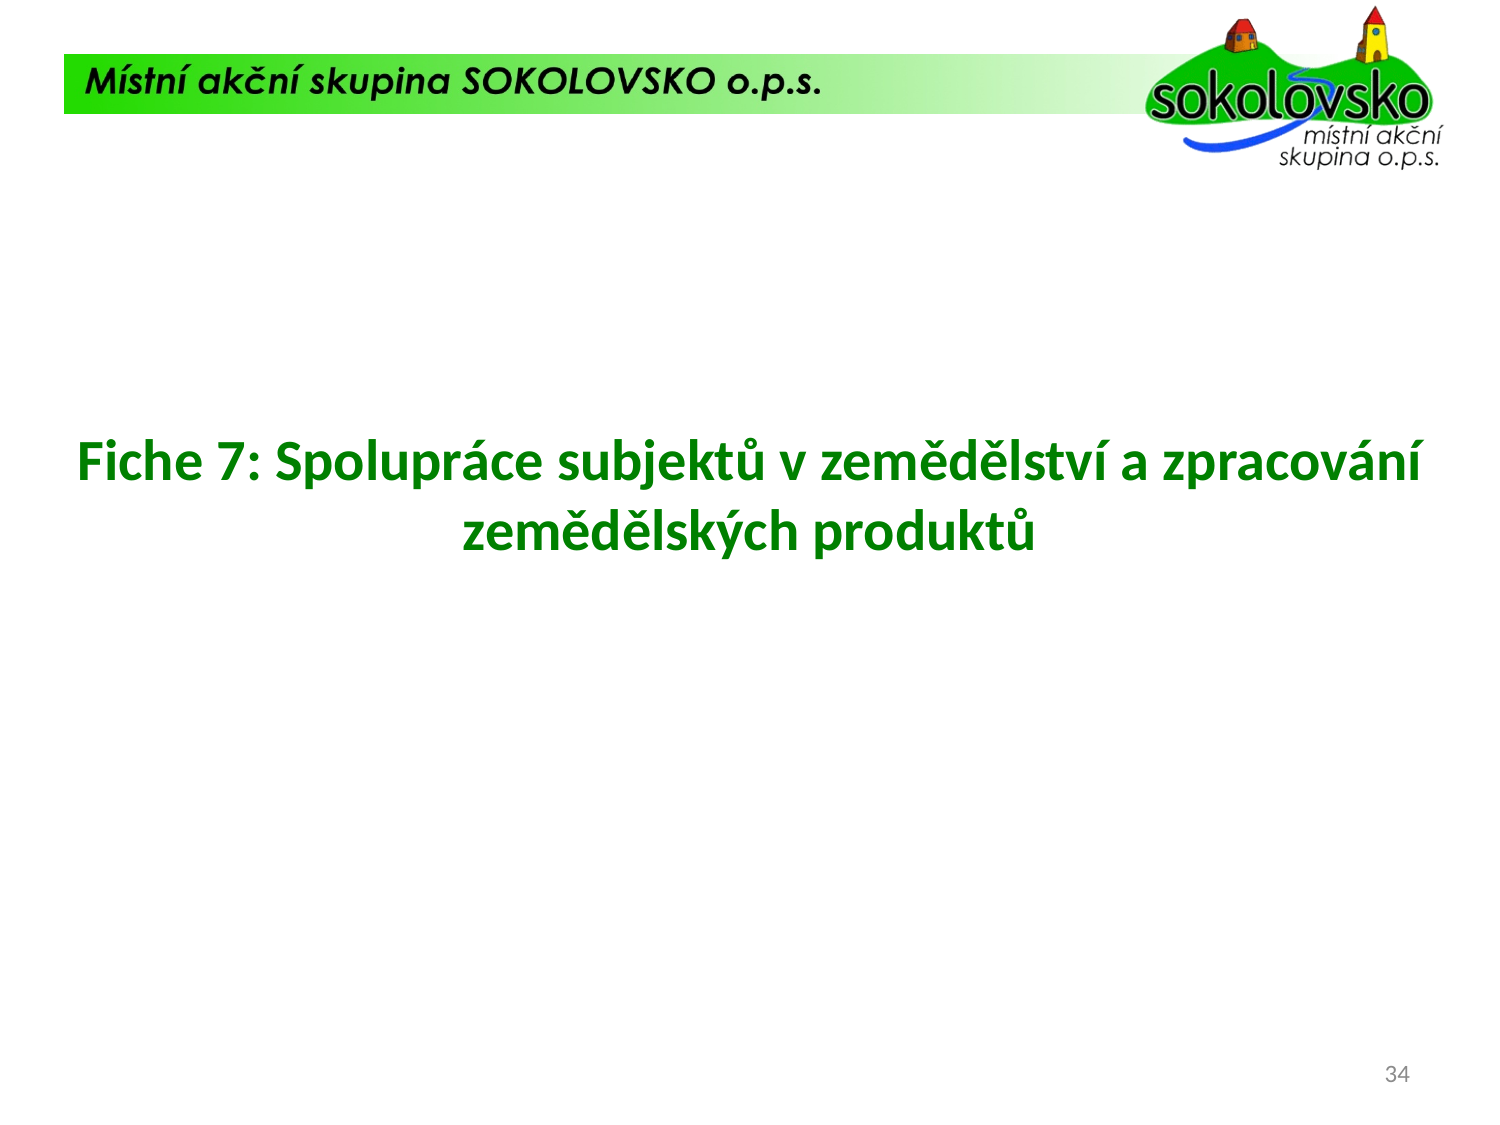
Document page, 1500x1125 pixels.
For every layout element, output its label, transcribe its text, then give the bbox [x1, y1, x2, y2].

slide_number 34 [1074, 1042, 1425, 1103]
picture [64, 0, 1458, 193]
title Fiche 7: Spolupráce subjektů v zemědělství a zpracování zemědělských produktů [47, 422, 1452, 562]
